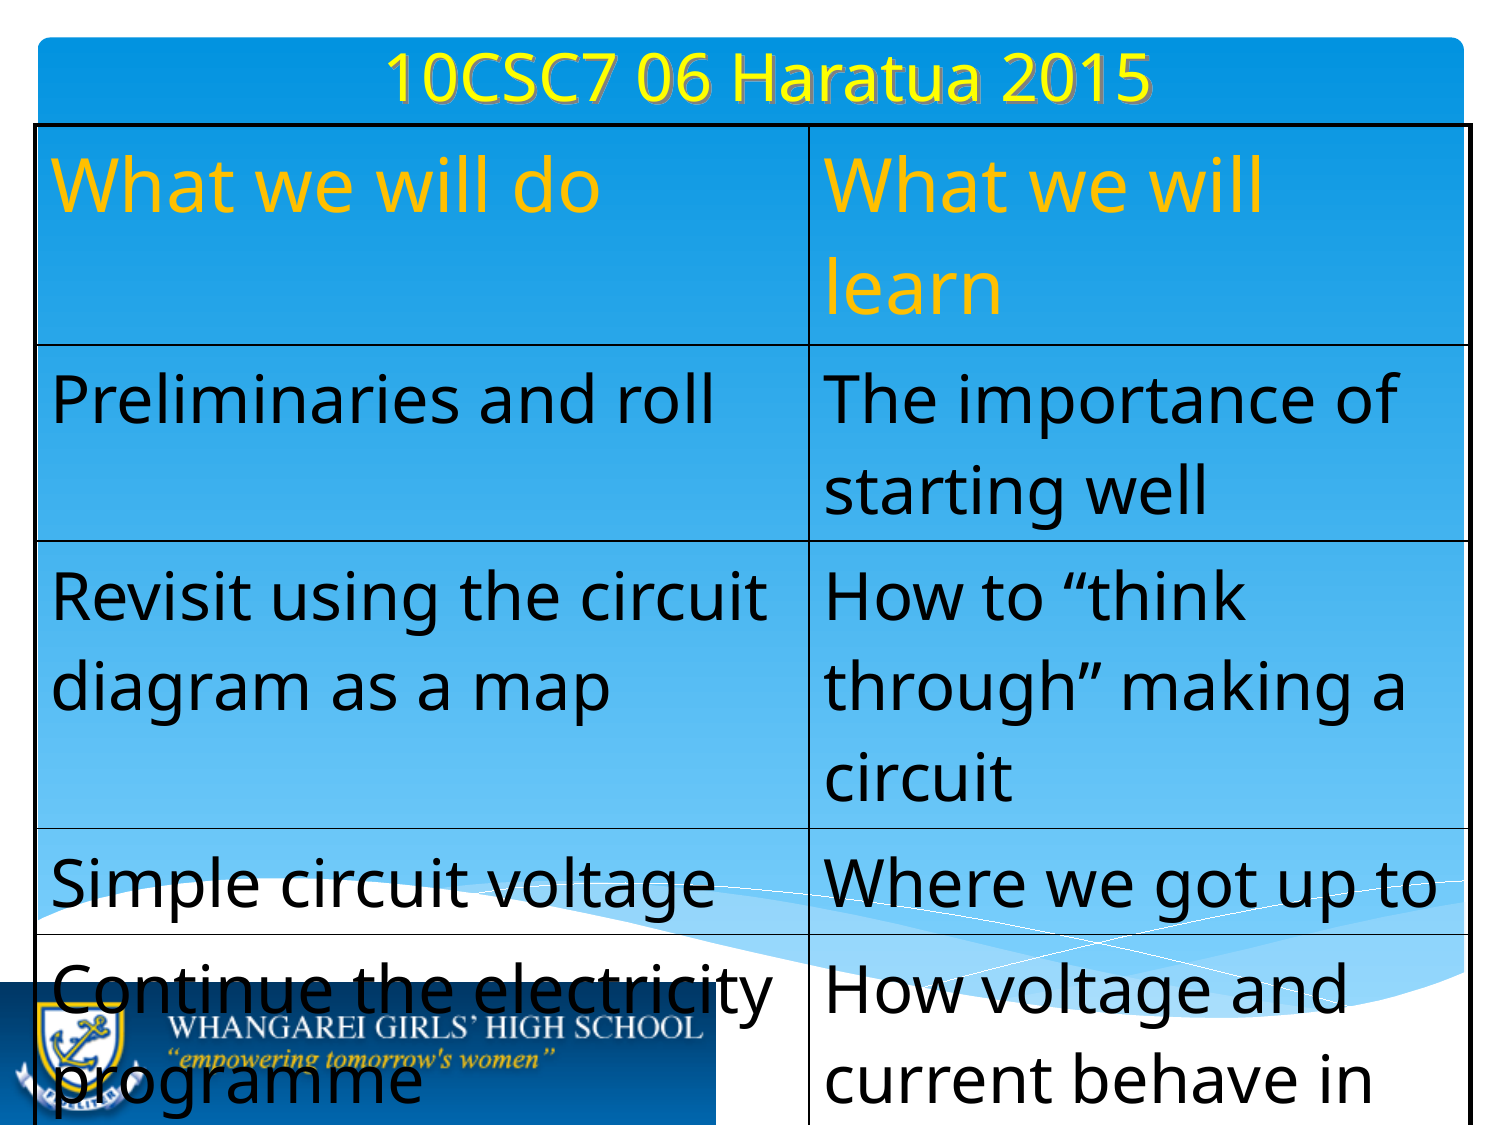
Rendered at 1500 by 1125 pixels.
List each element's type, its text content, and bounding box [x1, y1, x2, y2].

table_cell Simple circuit voltage [37, 829, 808, 934]
table_cell Where we got up to [810, 829, 1468, 934]
text_box 10CSC7 06 Haratua 2015 [162, 24, 1375, 123]
table_header What we will do [37, 127, 808, 344]
picture [0, 982, 716, 1125]
table_cell The importance of starting well [810, 346, 1468, 540]
table_header What we will learn [810, 127, 1468, 344]
table_cell Preliminaries and roll [37, 346, 808, 540]
table_cell Revisit using the circuit diagram as a map [37, 542, 808, 828]
table_cell How to “think through” making a circuit [810, 542, 1468, 828]
table_cell How voltage and current behave in series and parallel [810, 935, 1468, 1125]
table_cell Continue the electricity programme [37, 935, 808, 1125]
